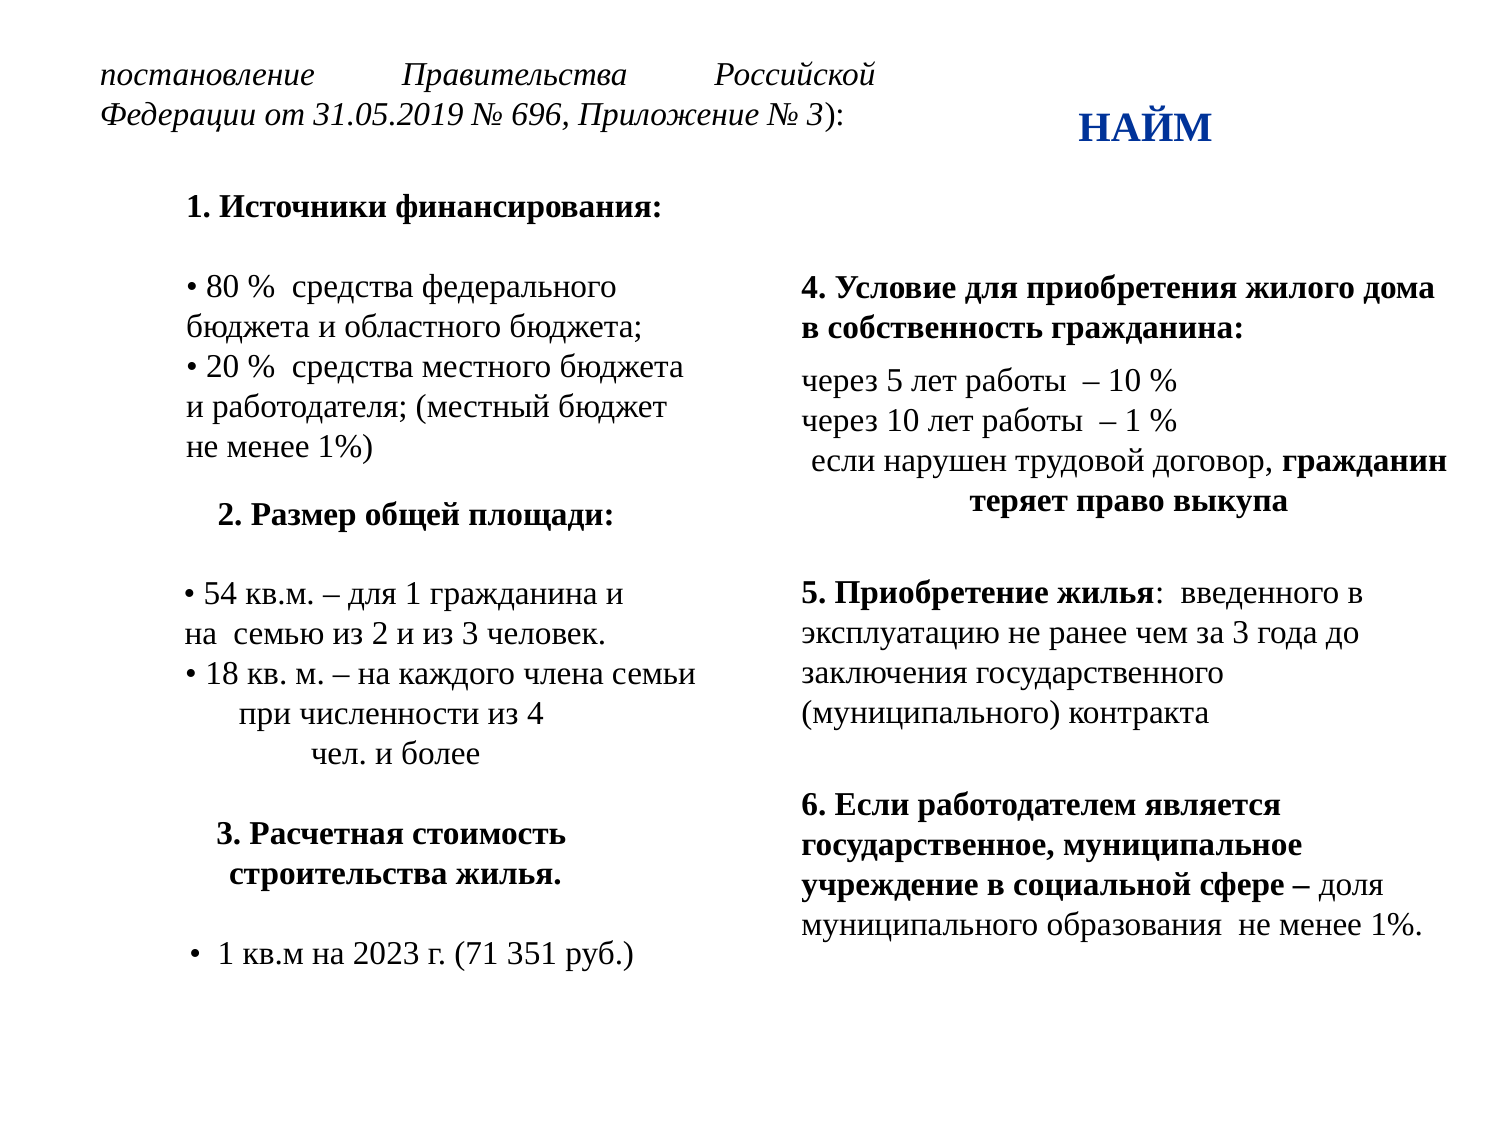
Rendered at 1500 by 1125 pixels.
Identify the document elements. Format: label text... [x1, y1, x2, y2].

text_box 4. Условие для приобретения жилого дома в собственность гражданина: через 5 лет работы – 10 % через 10 лет работы – 1 % если нарушен трудовой договор, гражданин теряет право выкупа 5. Приобретение жилья: введенного в эксплуатацию не ранее чем за 3 года до заключения государственного (муниципального) контракта 6. Если работодателем является государственное, муниципальное учреждение в социальной сфере – доля муниципального образования не менее 1%. [786, 258, 1472, 950]
title постановление Правительства Российской Федерации от 31.05.2019 № 696, Приложение № 3): [84, 45, 892, 161]
text_box 1. Источники финансирования: • 80 % средства федерального бюджета и областного бюджета; • 20 % средства местного бюджета и работодателя; (местный бюджет не менее 1%) [171, 137, 715, 444]
text_box 2. Размер общей площади: • 54 кв.м. – для 1 гражданина и на семью из 2 и из 3 человек. • 18 кв. м. – на каждого члена семьи при численности из 4 чел. и более 3. Расчетная стоимость строительства жилья. • 1 кв.м на 2023 г. (71 351 руб.) [64, 444, 727, 979]
text_box НАЙМ [915, 42, 1376, 208]
